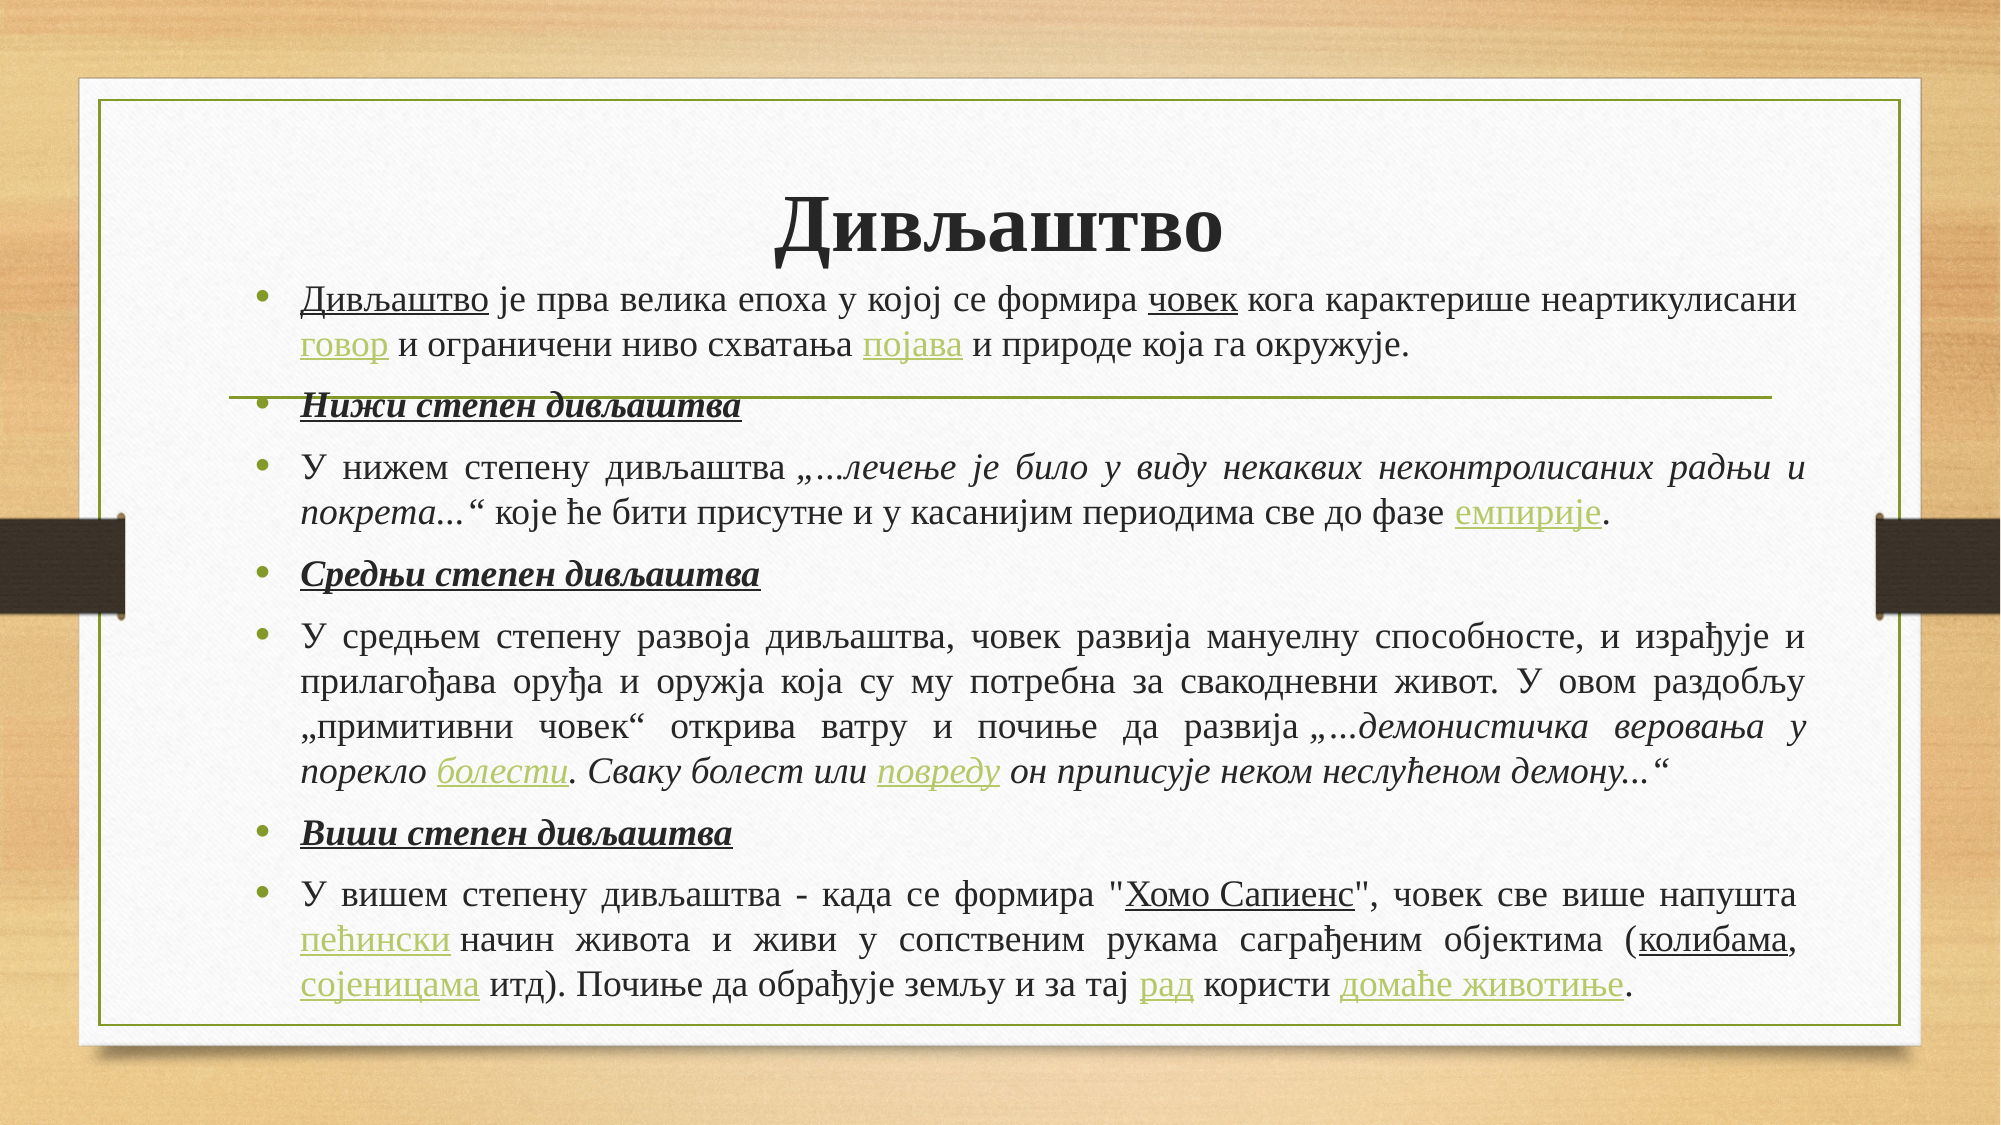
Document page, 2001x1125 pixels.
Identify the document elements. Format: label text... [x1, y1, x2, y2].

title Дивљаштво [212, 161, 1788, 375]
picture [0, 0, 2001, 1125]
list Дивљаштво је прва велика епоха у којој се формира човек кога карактерише неартикулисани говор и ограничени ниво схватања појава и природе која га окружује. Нижи степен дивљаштва У нижем степену дивљаштва „...лечење је било у виду некаквих неконтролисаних радњи и покрета...“ које ће бити присутне и у касанијим периодима све до фазе емпирије. Средњи степен дивљаштва У средњем степену развоја дивљаштва, човек развија мануелну способносте, и израђује и прилагођава оруђа и оружја која су му потребна за свакодневни живот. У овом раздобљу „примитивни човек“ открива ватру и почиње да развија „...демонистичка веровања у порекло болести. Сваку болест или повреду он приписује неком неслућеном демону...“ Виши степен дивљаштва У вишем степену дивљаштва - када се формира "Хомо Сапиенс", човек све више напушта пећински начин живота и живи у сопственим рукама саграђеним објектима (колибама, сојеницама итд). Почиње да обрађује земљу и за тај рад користи домаће животиње. [240, 265, 1822, 1026]
